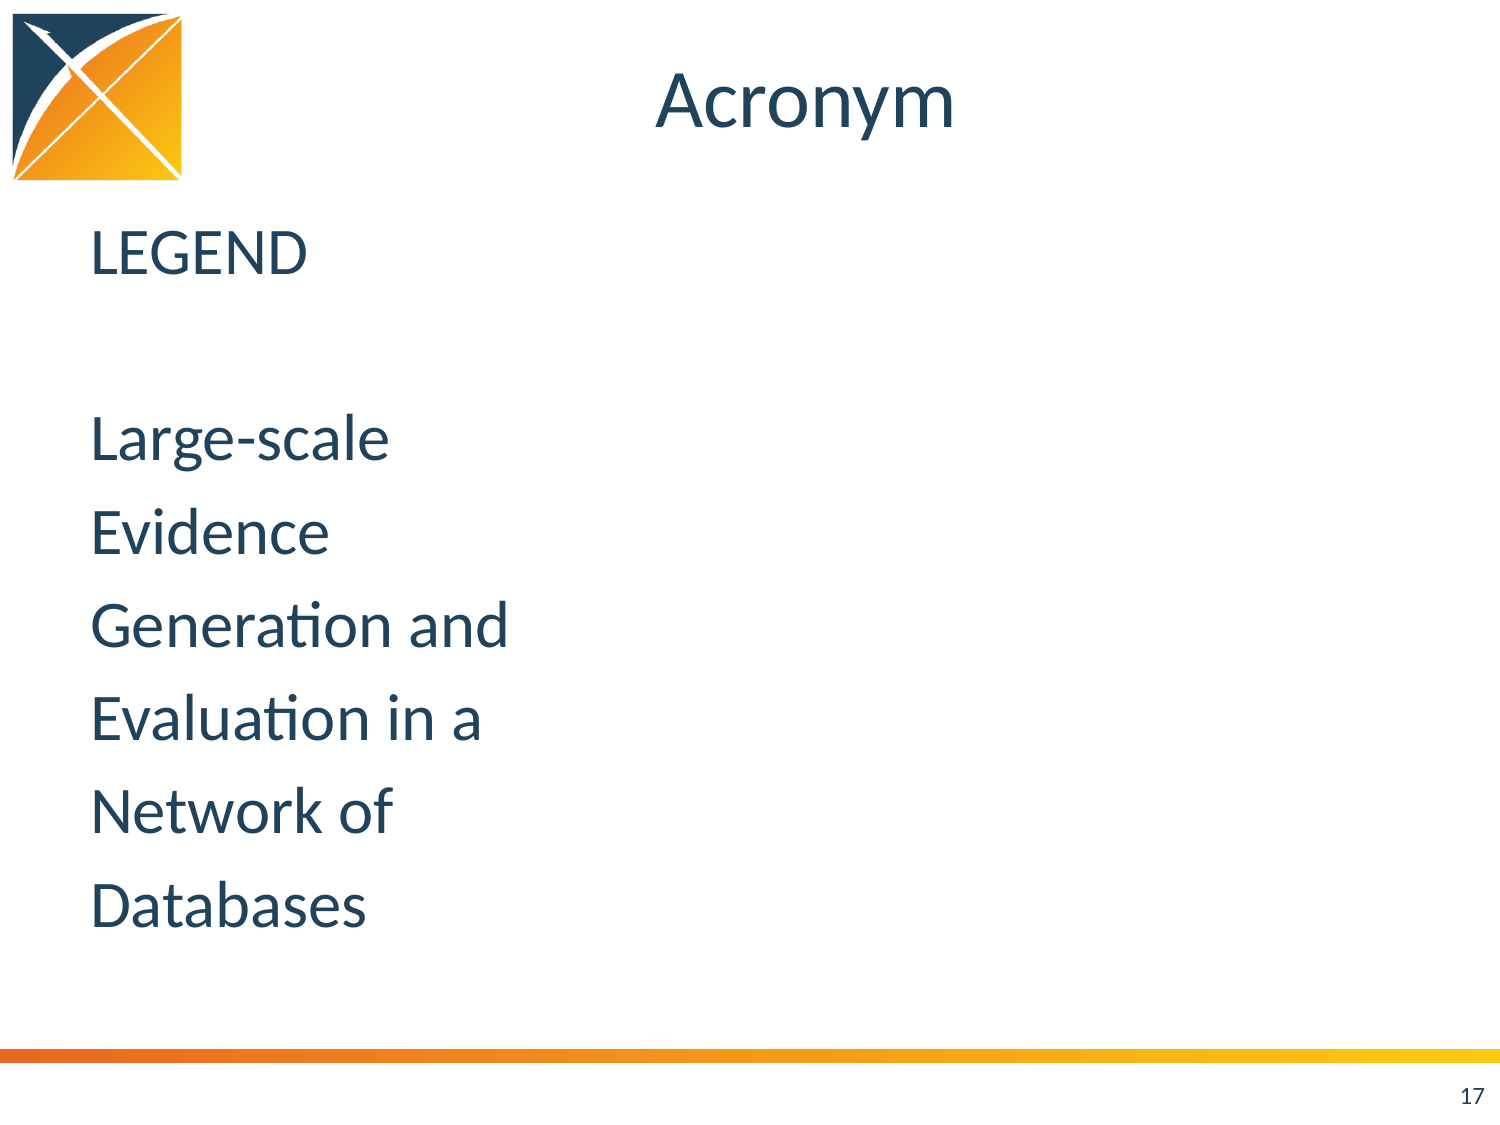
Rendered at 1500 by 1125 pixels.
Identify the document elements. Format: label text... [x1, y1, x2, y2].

title Acronym [187, 24, 1425, 163]
list LEGEND Large-scale Evidence Generation and Evaluation in a Network of Databases [75, 200, 1425, 1005]
slide_number 17 [1149, 1065, 1500, 1125]
picture [0, 0, 206, 200]
